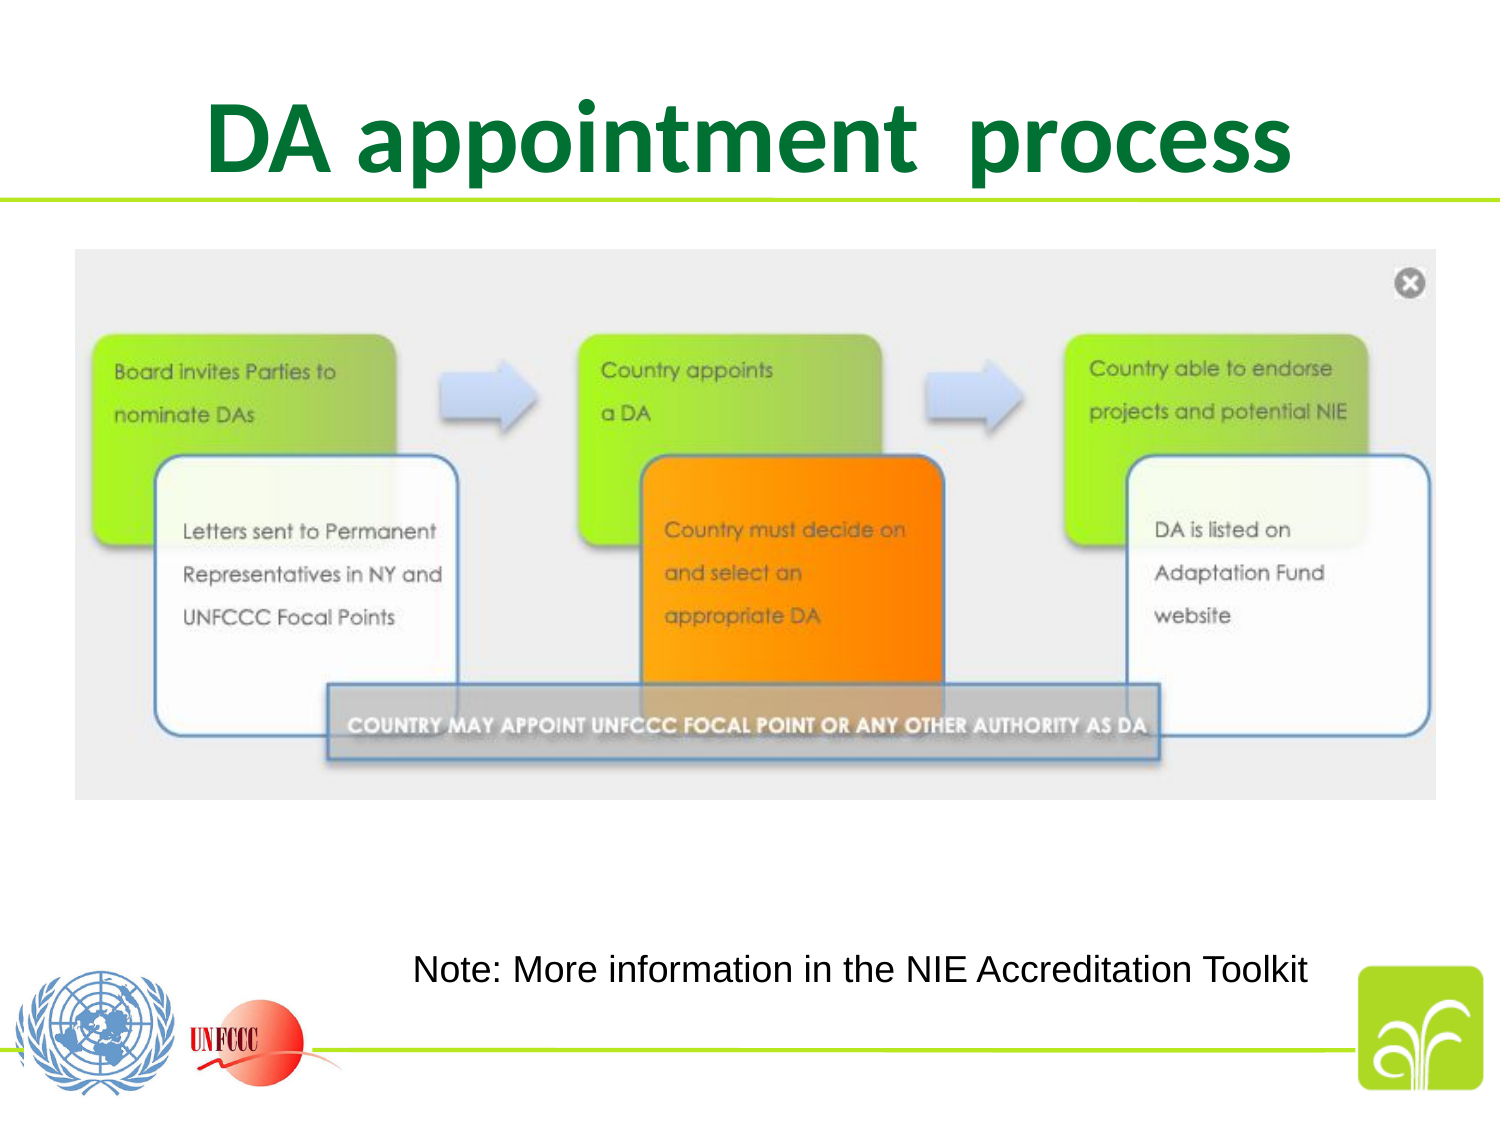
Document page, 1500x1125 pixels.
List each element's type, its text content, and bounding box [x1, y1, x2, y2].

picture [12, 962, 351, 1107]
picture [1324, 948, 1500, 1105]
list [74, 249, 1436, 801]
title DA appointment process [74, 37, 1426, 226]
text_box Note: More information in the NIE Accreditation Toolkit [398, 937, 1324, 998]
